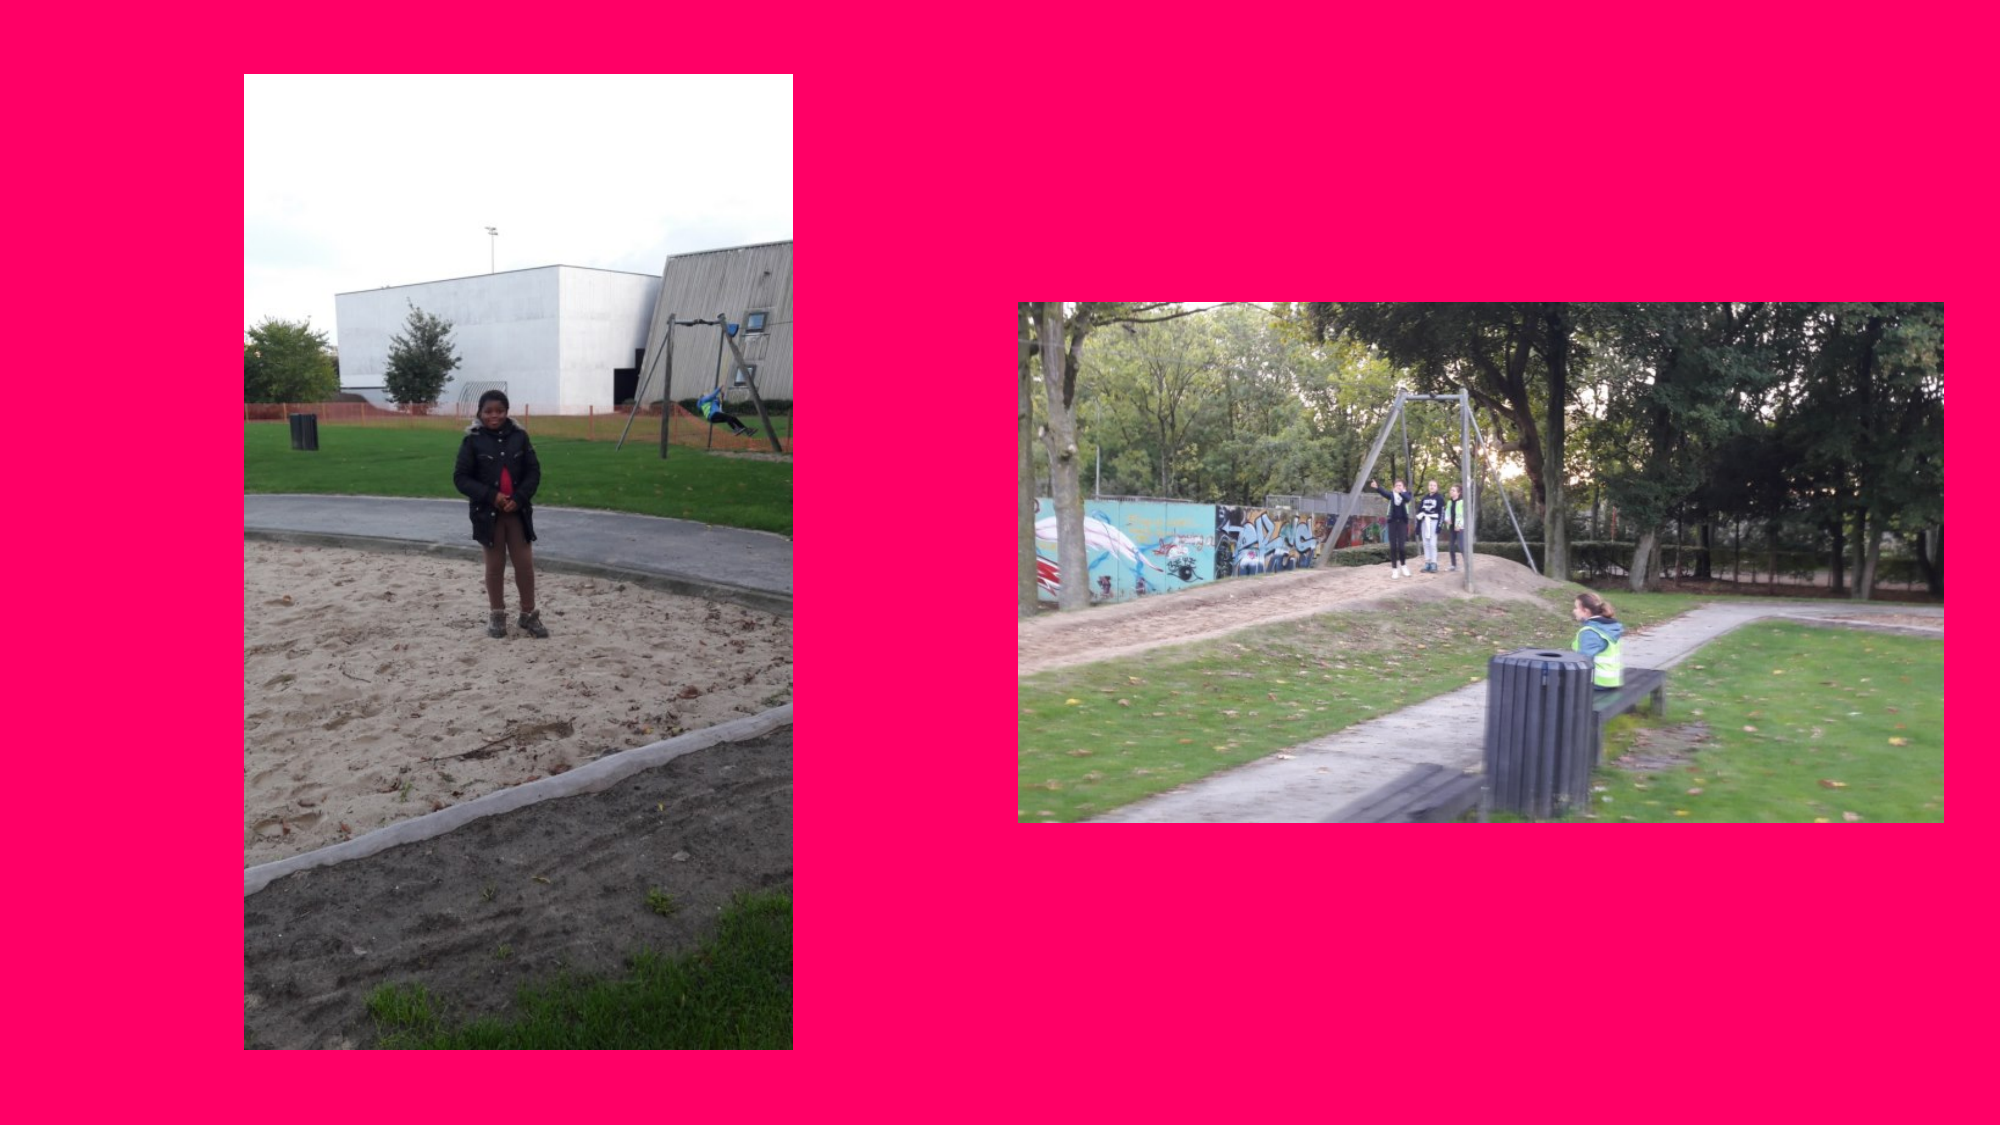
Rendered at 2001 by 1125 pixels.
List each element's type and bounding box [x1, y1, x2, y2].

picture [244, 74, 793, 1050]
picture [1018, 302, 1944, 823]
